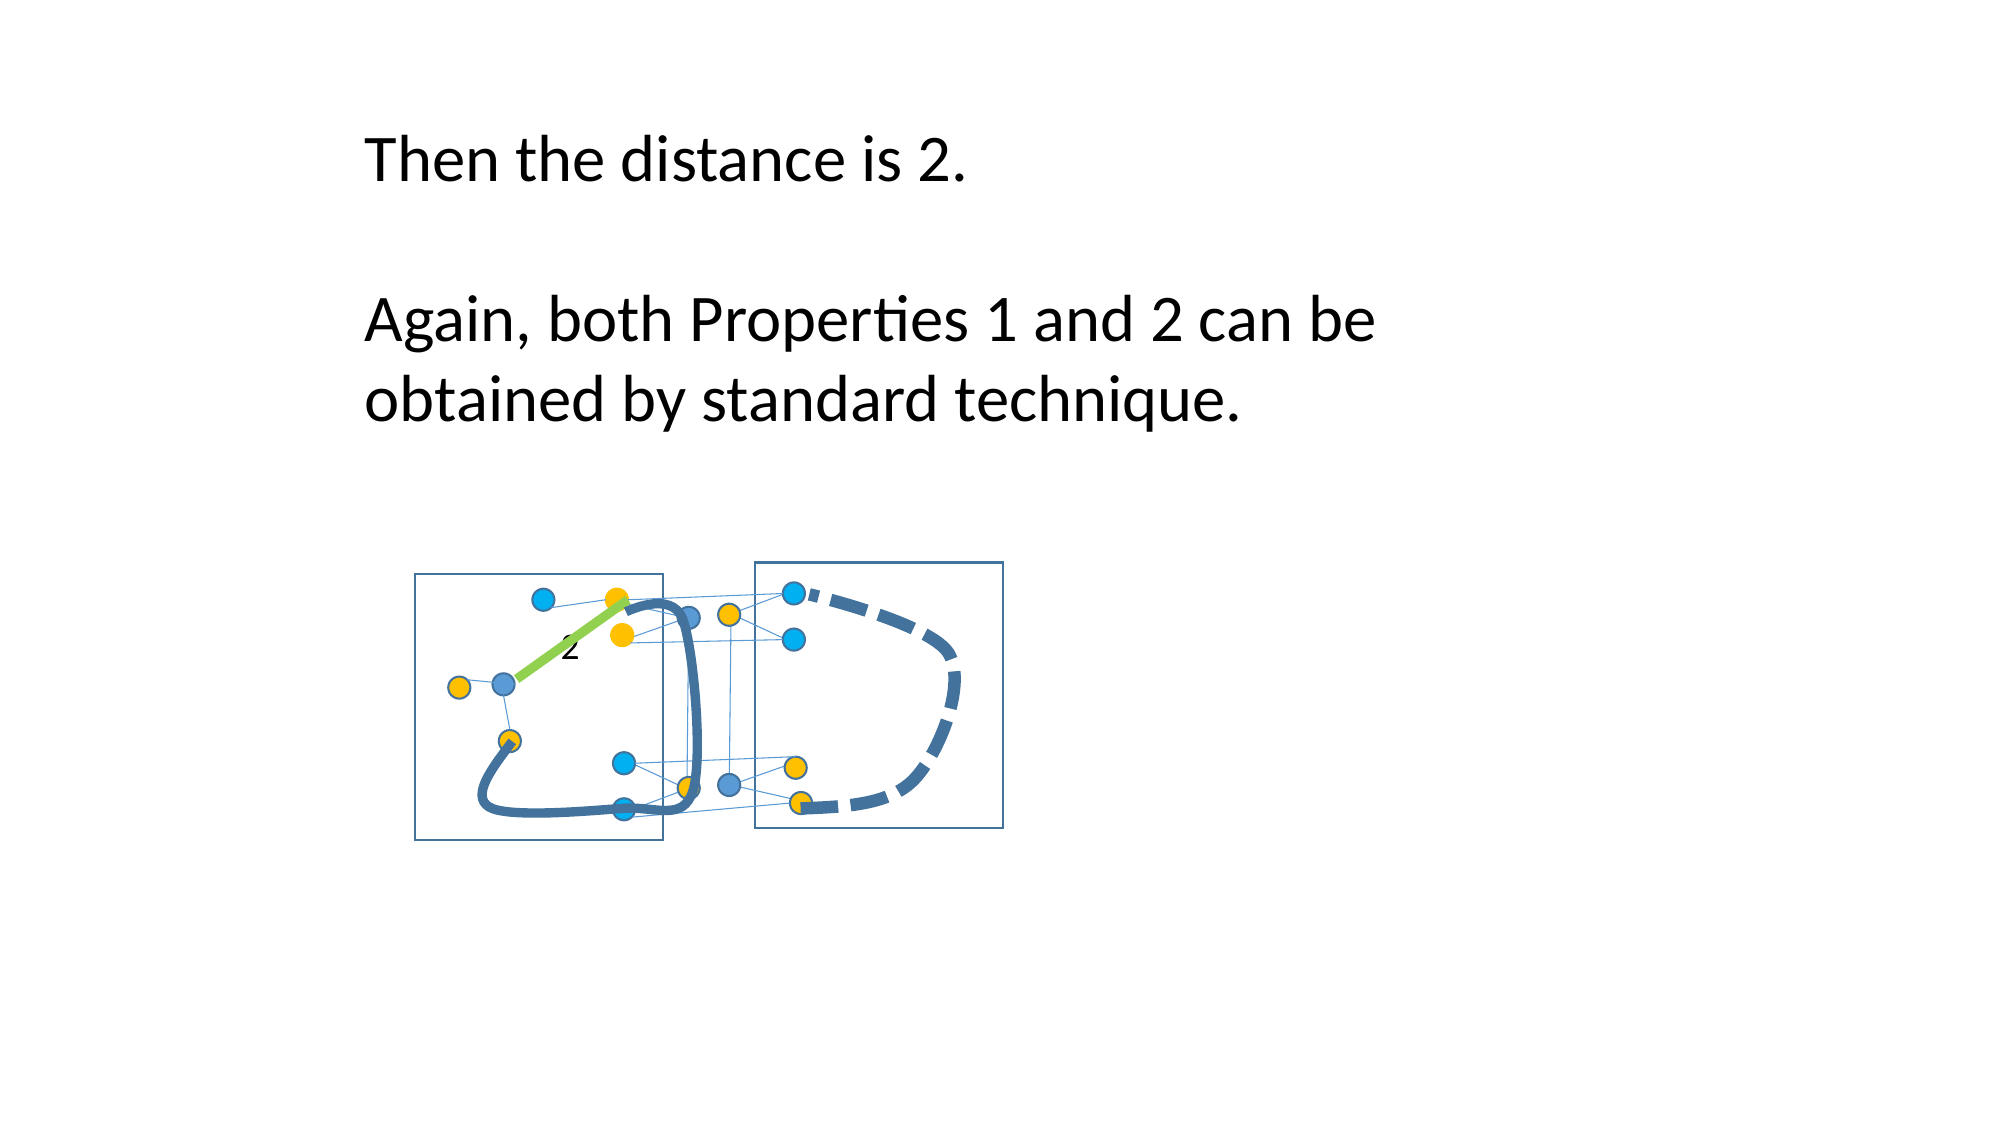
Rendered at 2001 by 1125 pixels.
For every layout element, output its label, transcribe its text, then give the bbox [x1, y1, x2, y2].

text_box Then the distance is 2. Again, both Properties 1 and 2 can be obtained by standard technique. [350, 107, 1523, 442]
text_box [414, 562, 1004, 841]
